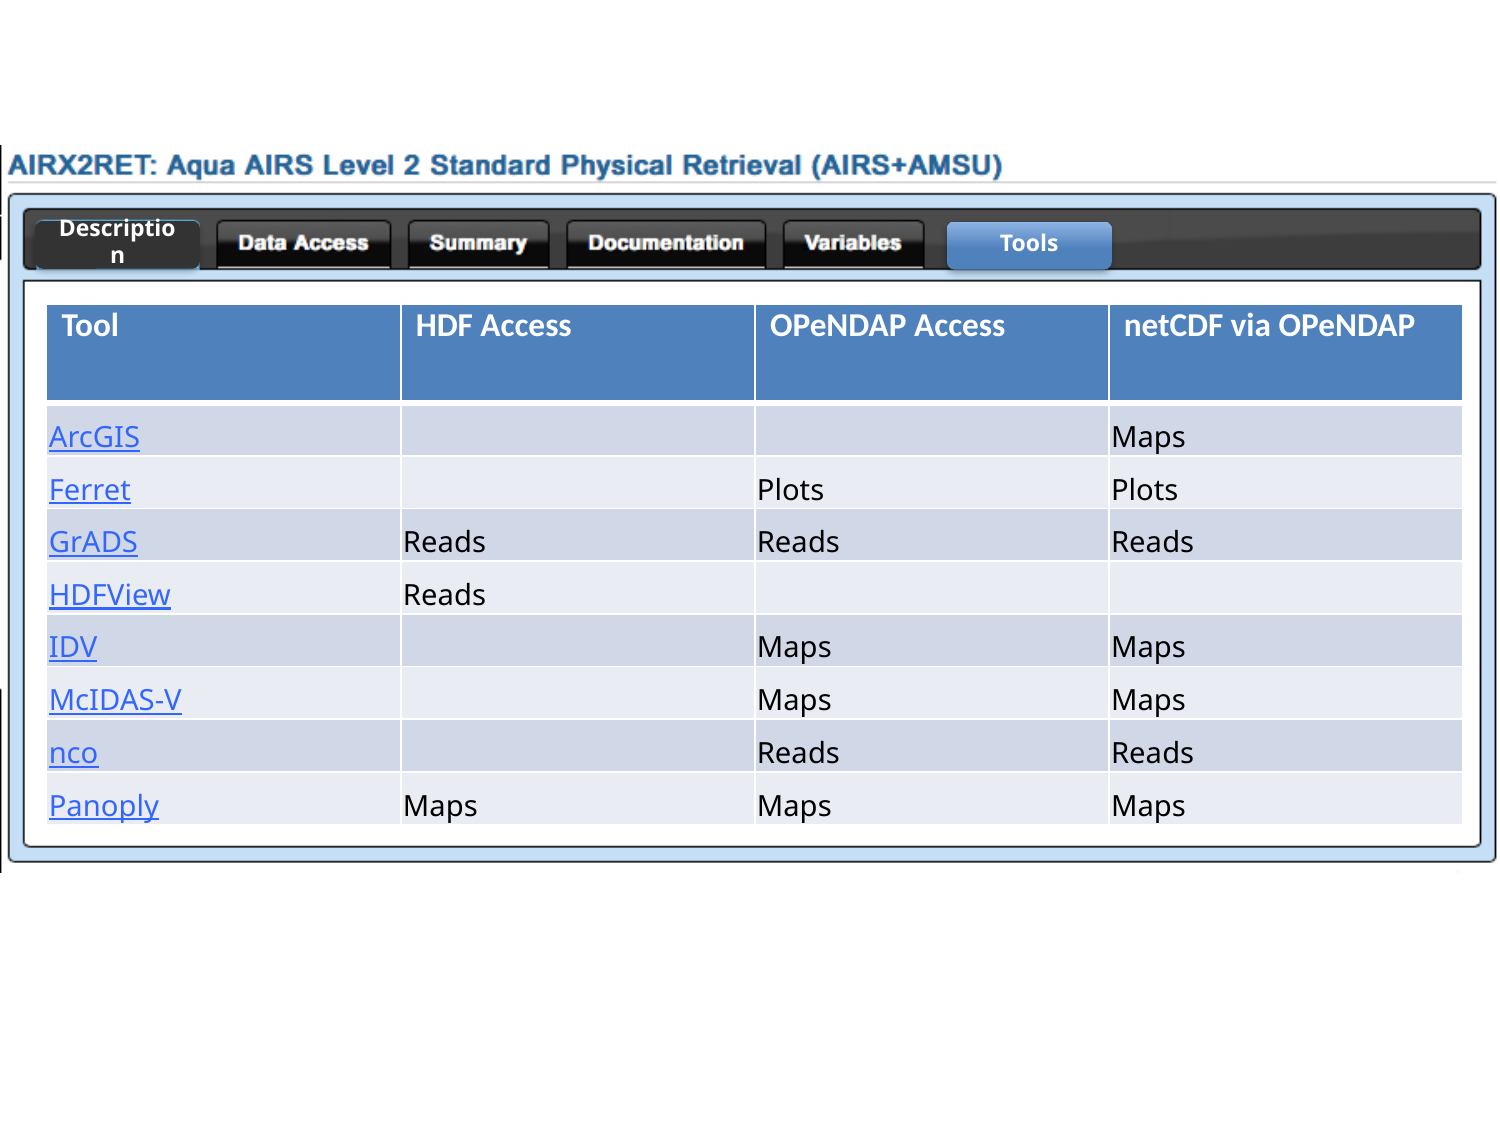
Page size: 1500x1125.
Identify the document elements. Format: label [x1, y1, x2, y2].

picture [0, 145, 1500, 873]
